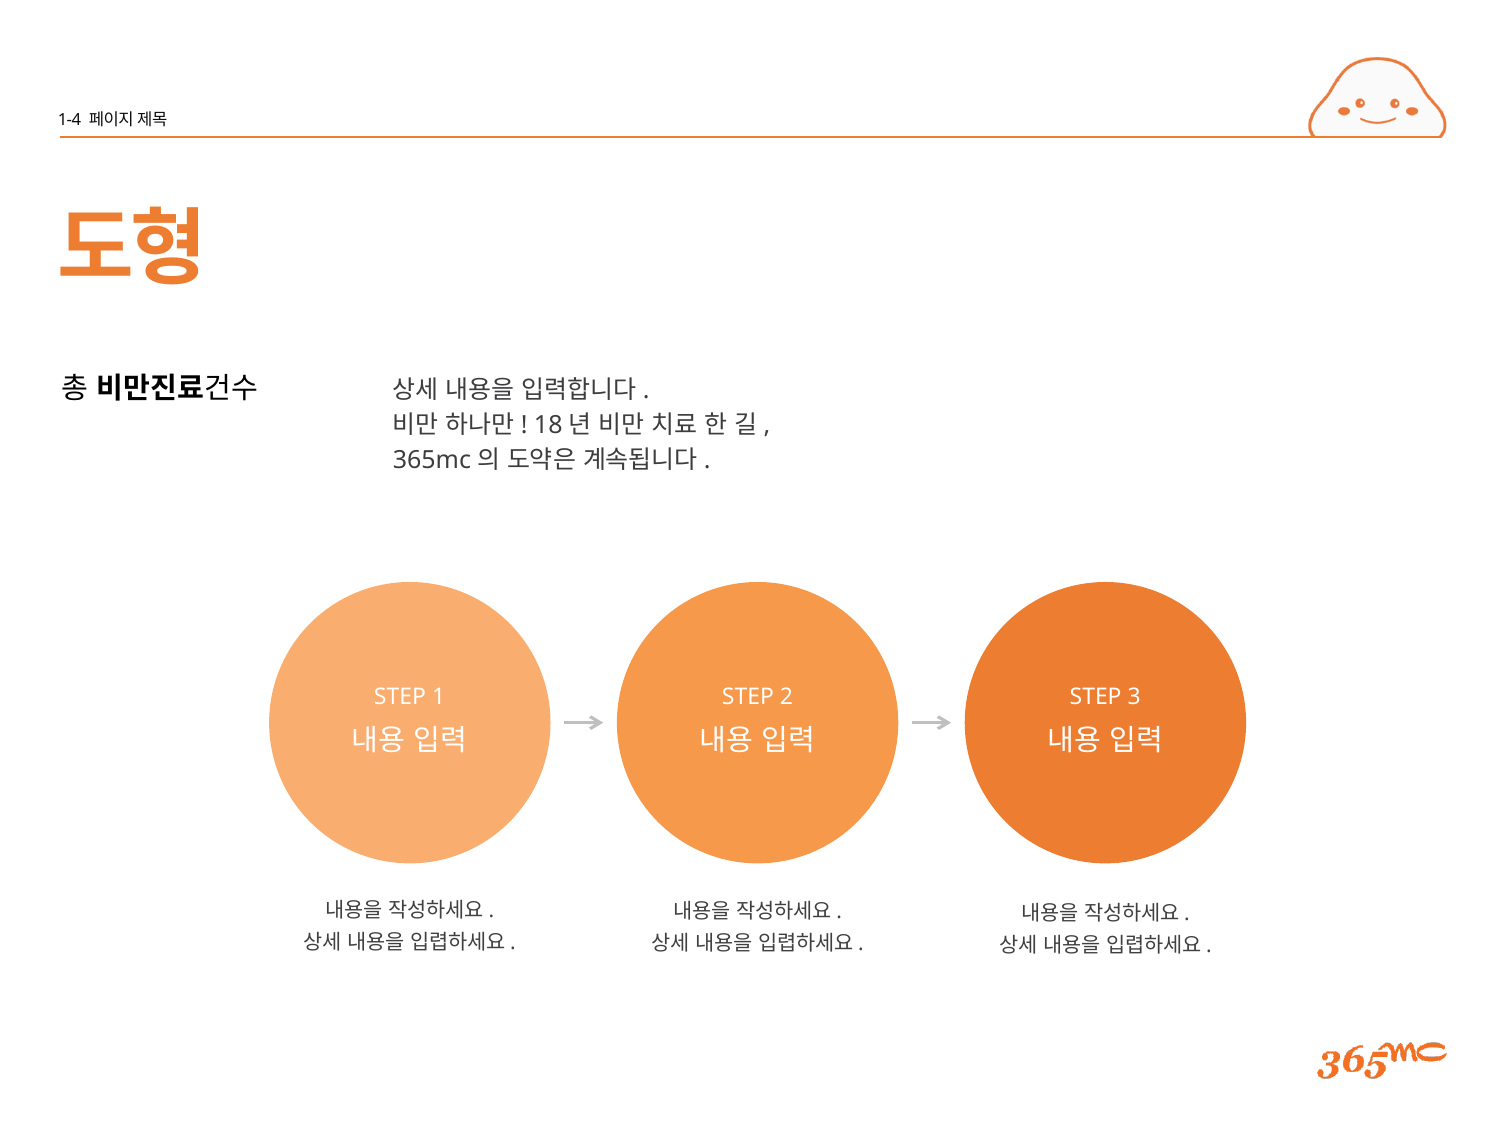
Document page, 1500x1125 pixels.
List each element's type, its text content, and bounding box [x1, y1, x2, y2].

text_box 내용 입력 [1010, 713, 1201, 764]
text_box [614, 579, 901, 865]
picture [1304, 1022, 1459, 1096]
text_box 내용 입력 [662, 713, 853, 764]
text_box 내용을 작성하세요. 상세 내용을 입렵하세요. [969, 885, 1242, 964]
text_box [746, 773, 941, 866]
text_box 1-4 페이지 제목 [43, 101, 303, 137]
picture [1258, 0, 1495, 138]
text_box STEP 2 [662, 673, 853, 713]
text_box 내용을 작성하세요. 상세 내용을 입렵하세요. [273, 882, 546, 962]
text_box STEP 3 [1010, 673, 1201, 713]
text_box 총 비만진료건수 [46, 361, 378, 398]
text_box 내용을 작성하세요. 상세 내용을 입렵하세요. [621, 883, 894, 962]
text_box 상세 내용을 입력합니다. 비만 하나만! 18년 비만 치료 한 길, 365mc의 도약은 계속됩니다. [377, 366, 1475, 495]
title 도형 [42, 196, 1190, 292]
text_box STEP 1 [315, 673, 505, 713]
text_box [962, 579, 1249, 866]
text_box [267, 579, 553, 866]
text_box 내용 입력 [315, 713, 505, 764]
